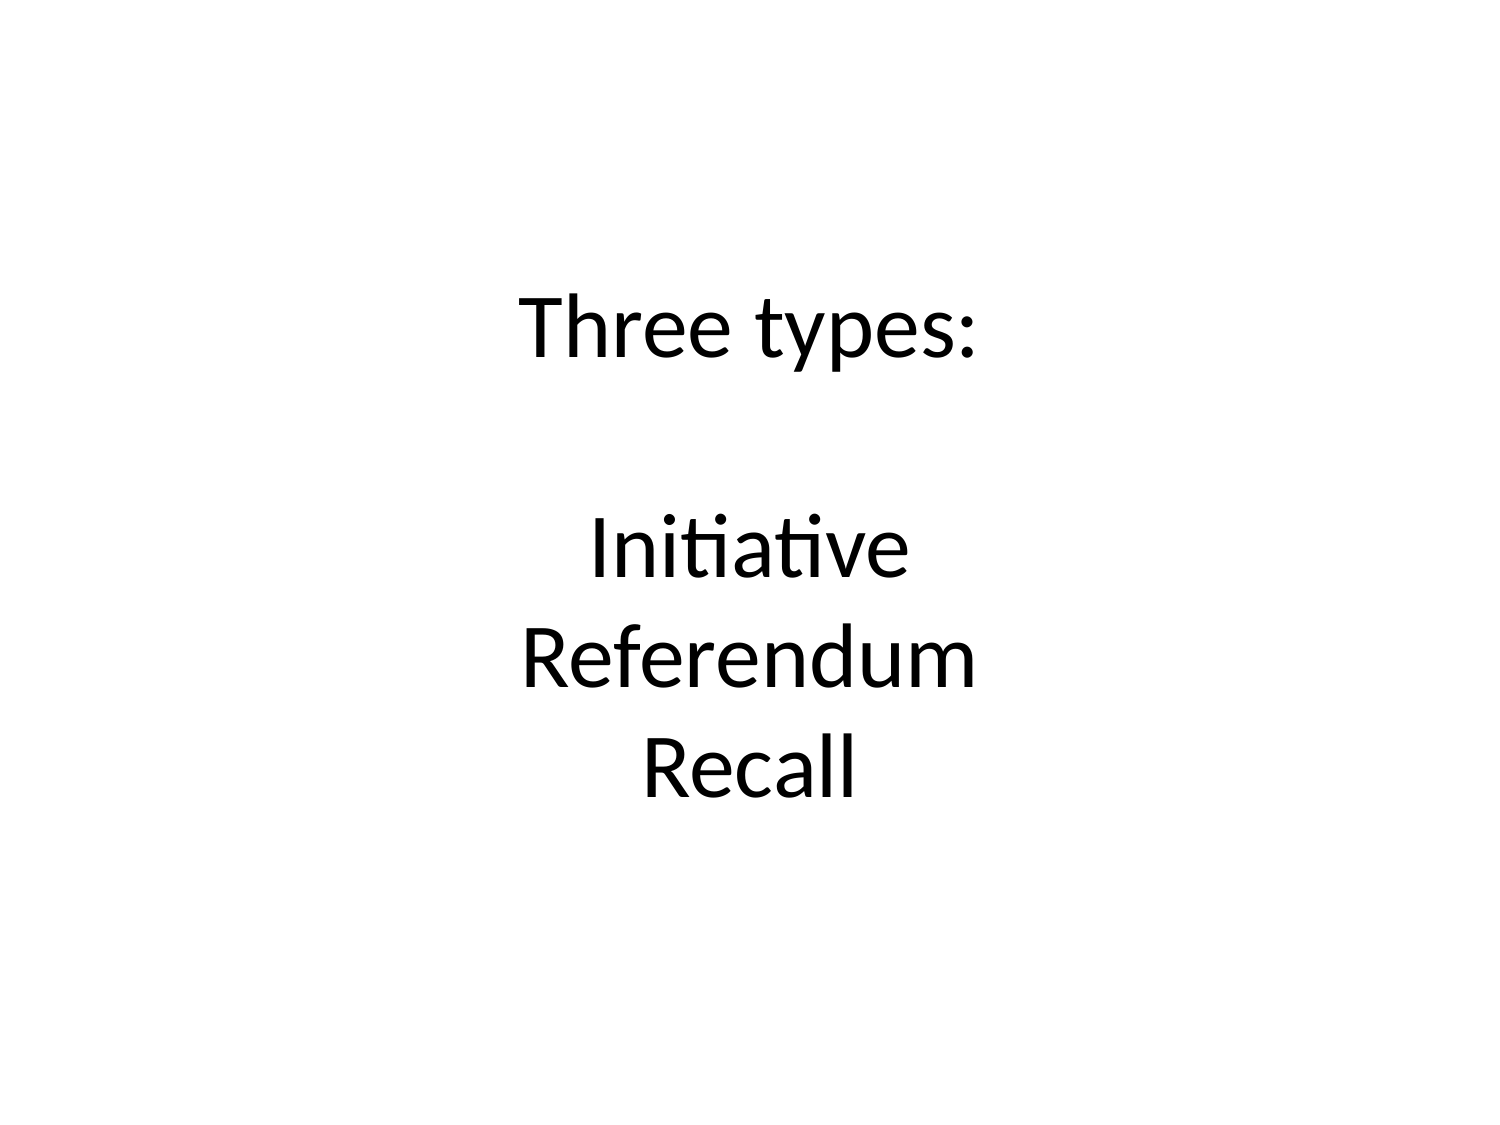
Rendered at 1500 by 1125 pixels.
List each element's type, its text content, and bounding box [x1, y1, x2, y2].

title Three types: Initiative Referendum Recall [74, 44, 1426, 1038]
